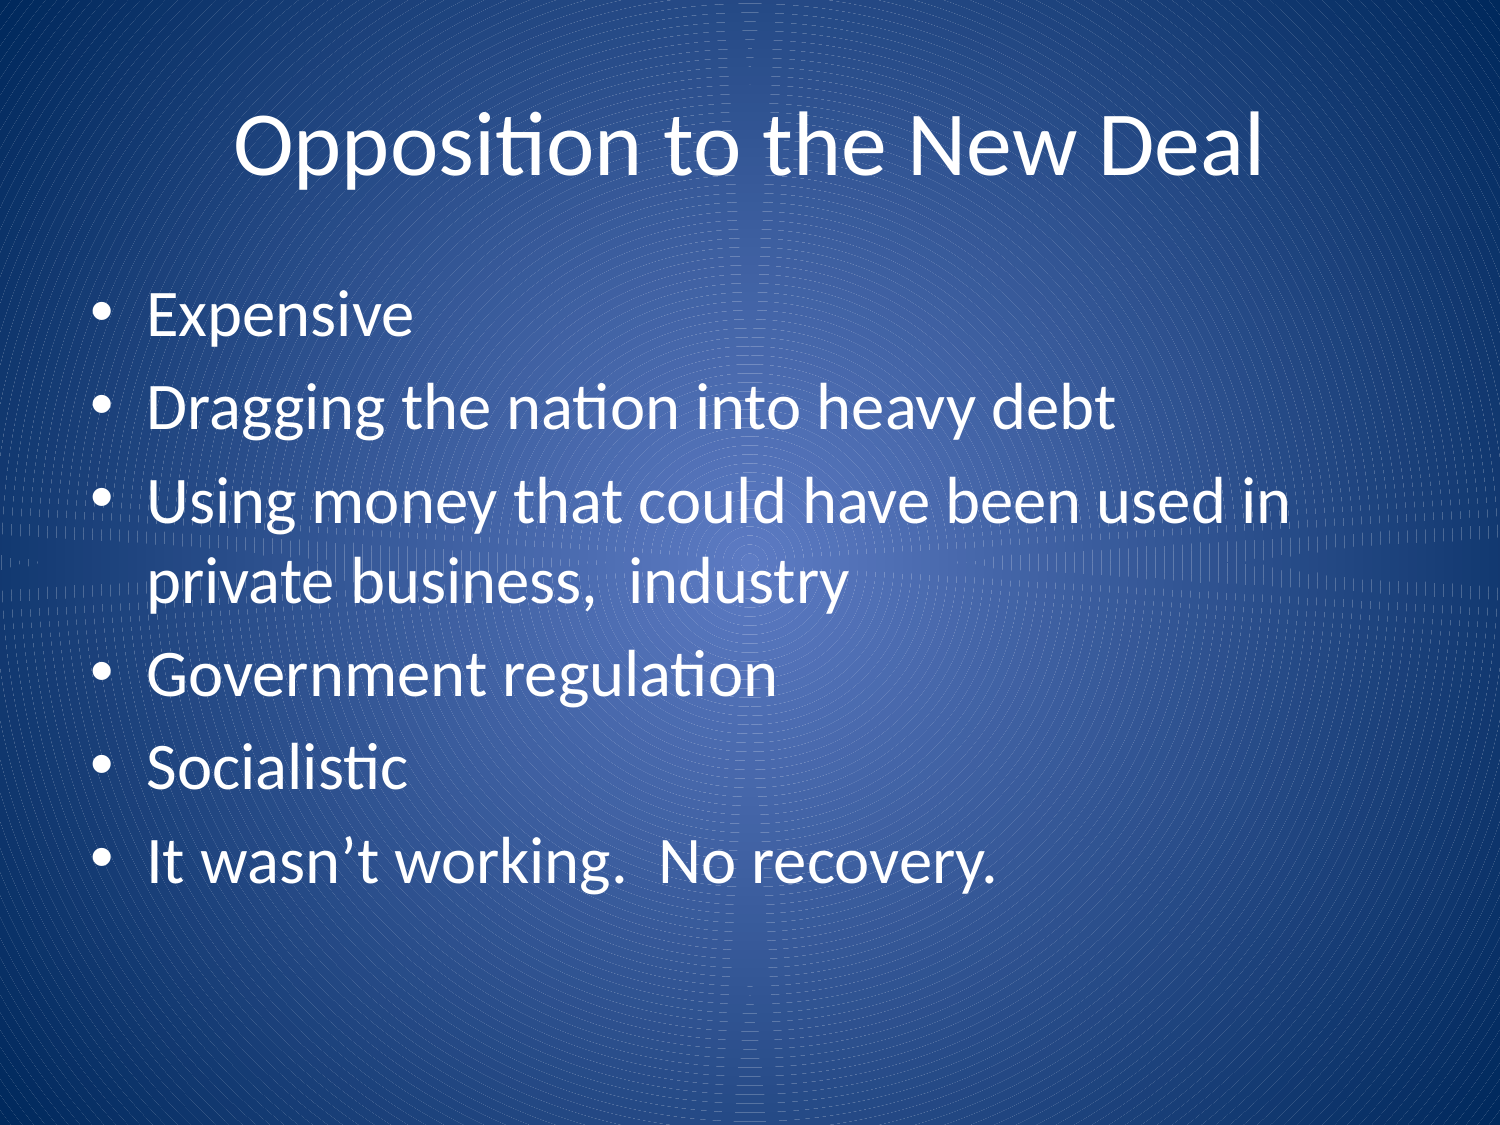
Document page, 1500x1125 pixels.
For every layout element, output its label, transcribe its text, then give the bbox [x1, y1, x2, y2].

list Expensive Dragging the nation into heavy debt Using money that could have been used in private business, industry Government regulation Socialistic It wasn’t working. No recovery. [75, 262, 1425, 1005]
title Opposition to the New Deal [75, 45, 1425, 233]
